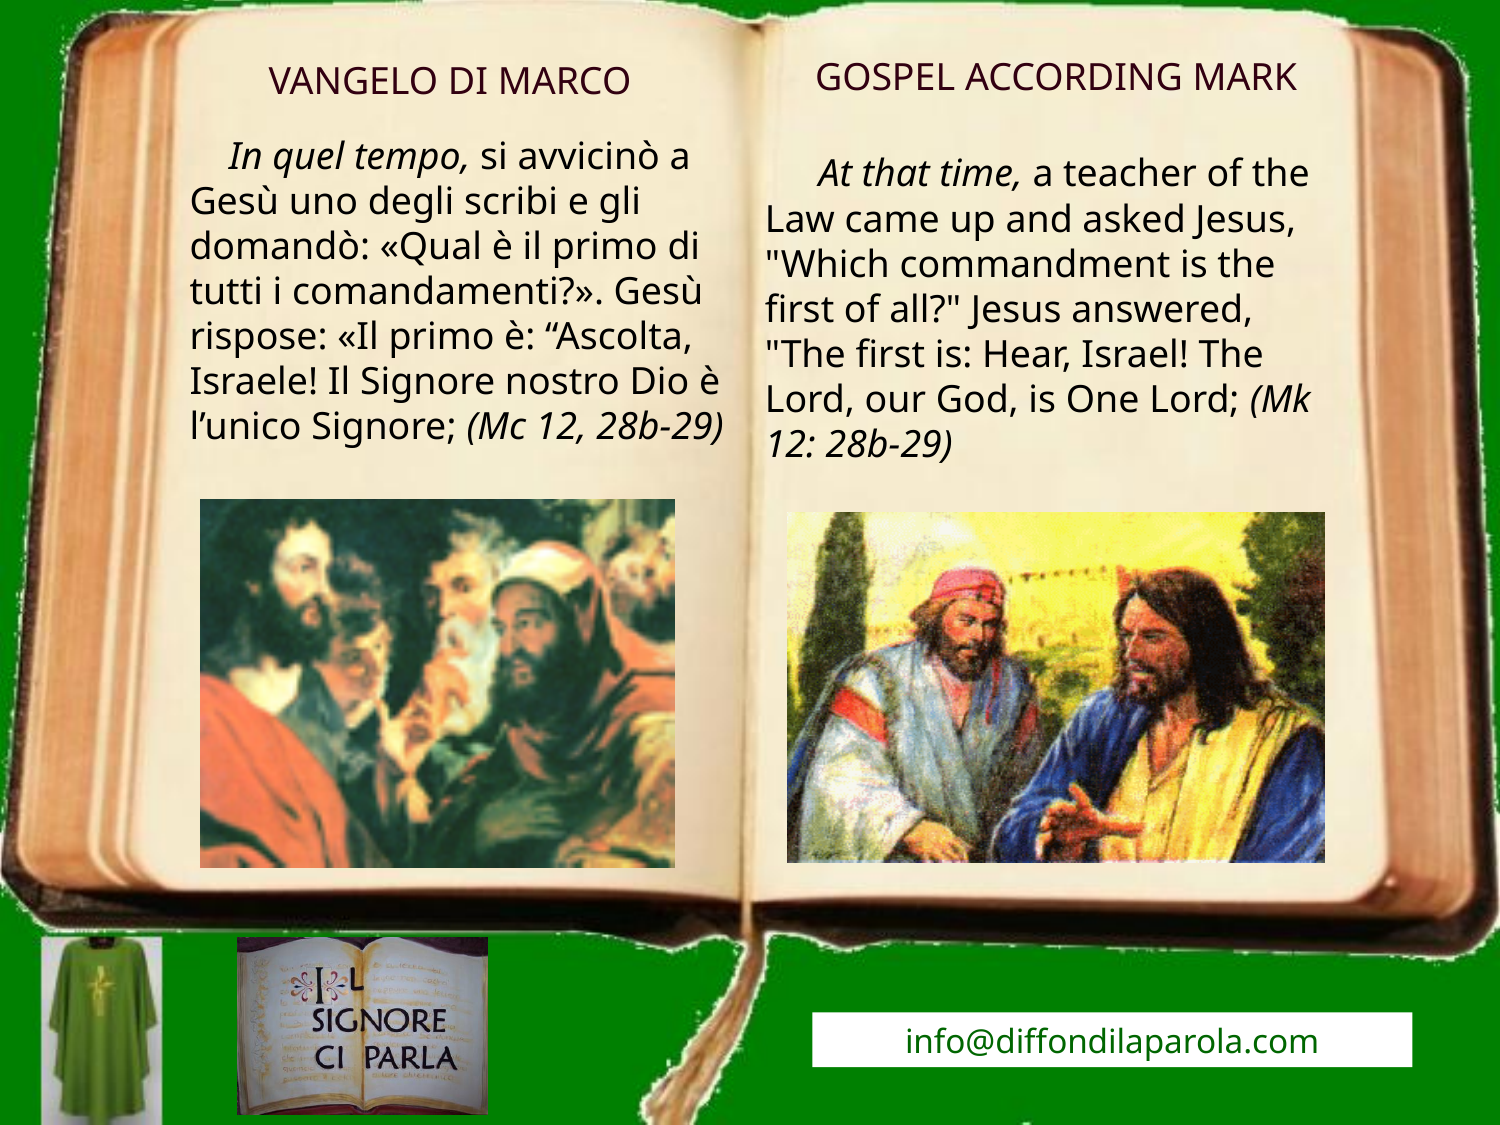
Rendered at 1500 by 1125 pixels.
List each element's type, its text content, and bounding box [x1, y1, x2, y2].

text_box info@diffondilaparola.com [812, 1012, 1413, 1068]
text_box VANGELO DI MARCO [149, 49, 750, 110]
text_box In quel tempo, si avvicinò a Gesù uno degli scribi e gli domandò: «Qual è il primo di tutti i comandamenti?». Gesù rispose: «Il primo è: “Ascolta, Israele! Il Signore nostro Dio è l’unico Signore; (Mc 12, 28b-29) [174, 124, 763, 455]
title GOSPEL ACCORDING MARK [750, 50, 1450, 100]
text_box At that time, a teacher of the Law came up and asked Jesus, "Which commandment is the first of all?" Jesus answered, "The first is: Hear, Israel! The Lord, our God, is One Lord; (Mk 12: 28b-29) [749, 137, 1338, 473]
picture [0, 0, 1500, 1125]
